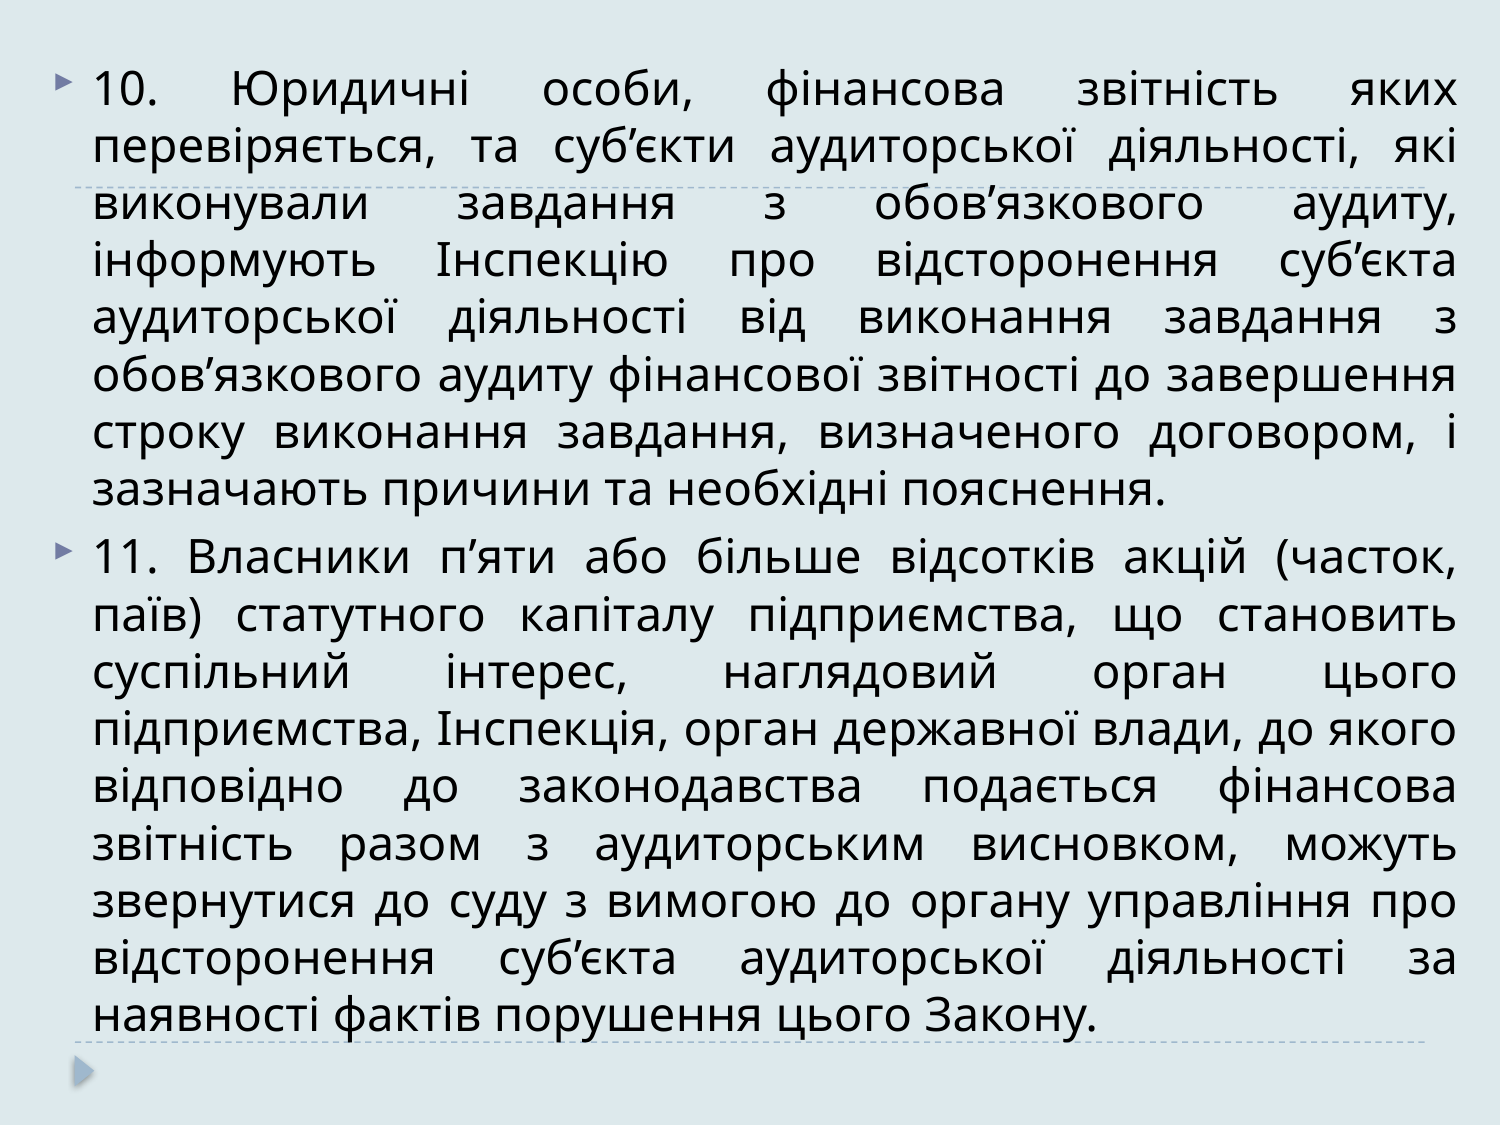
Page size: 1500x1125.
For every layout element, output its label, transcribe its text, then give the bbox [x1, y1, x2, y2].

list 10. Юридичні особи, фінансова звітність яких перевіряється, та суб’єкти аудиторської діяльності, які виконували завдання з обов’язкового аудиту, інформують Інспекцію про відсторонення суб’єкта аудиторської діяльності від виконання завдання з обов’язкового аудиту фінансової звітності до завершення строку виконання завдання, визначеного договором, і зазначають причини та необхідні пояснення. 11. Власники п’яти або більше відсотків акцій (часток, паїв) статутного капіталу підприємства, що становить суспільний інтерес, наглядовий орган цього підприємства, Інспекція, орган державної влади, до якого відповідно до законодавства подається фінансова звітність разом з аудиторським висновком, можуть звернутися до суду з вимогою до органу управління про відсторонення суб’єкта аудиторської діяльності за наявності фактів порушення цього Закону. [37, 50, 1475, 1100]
